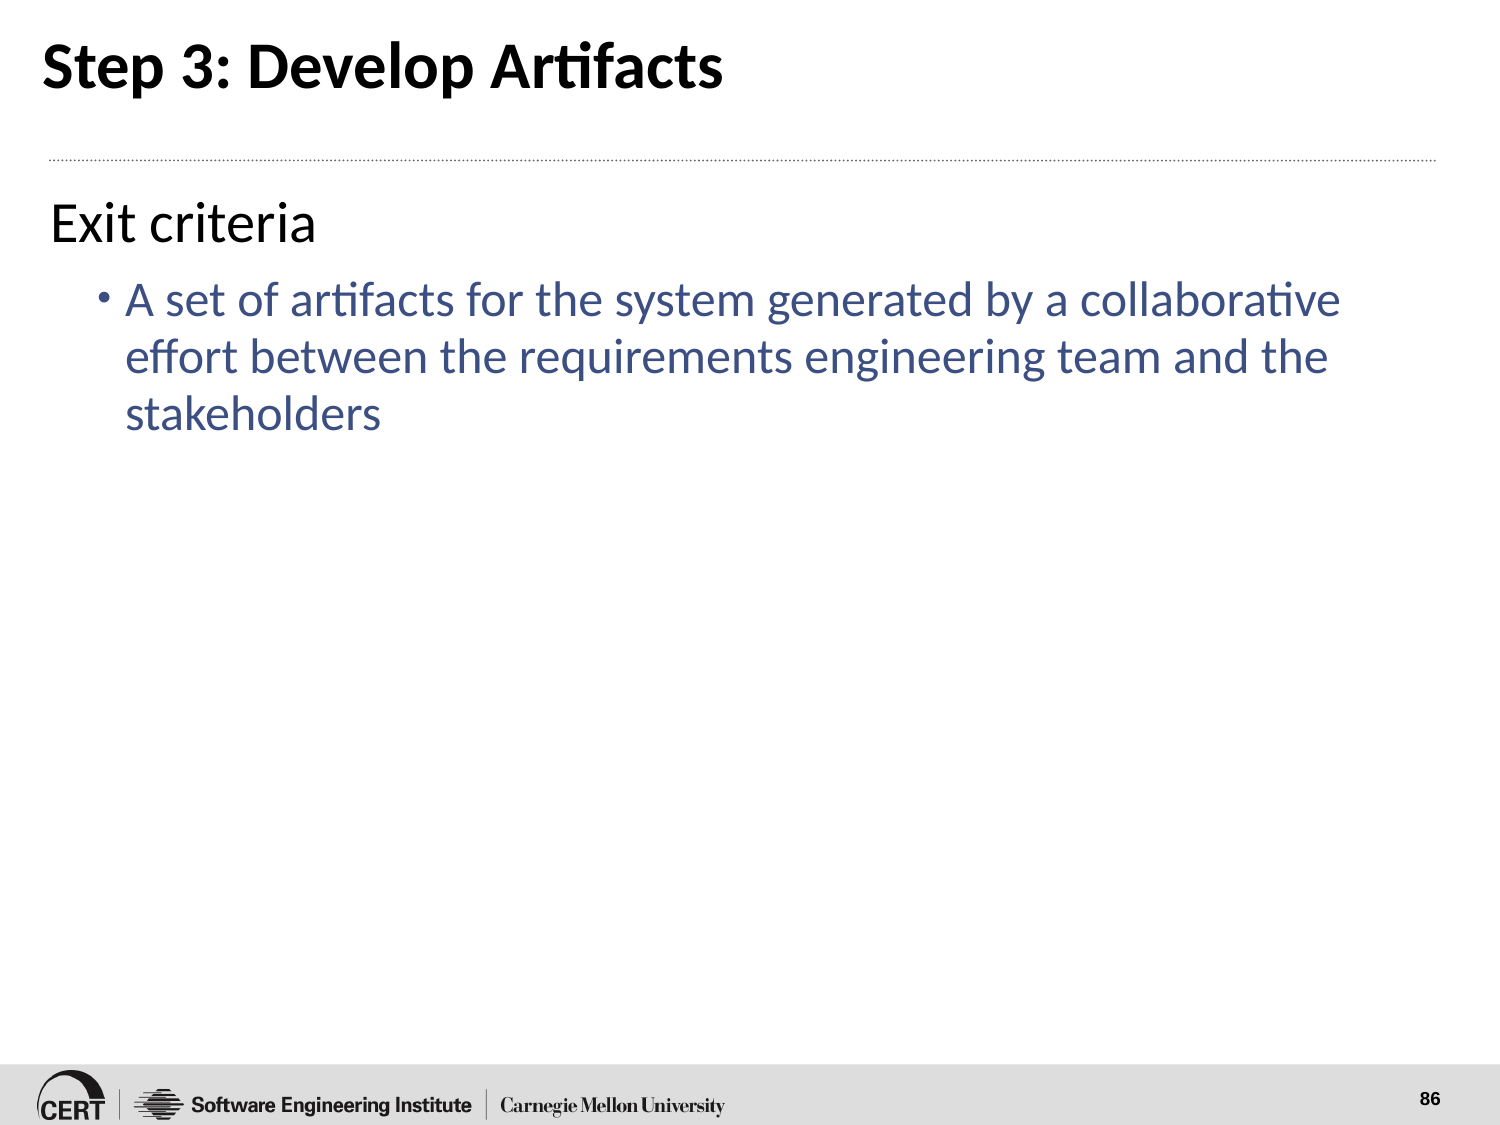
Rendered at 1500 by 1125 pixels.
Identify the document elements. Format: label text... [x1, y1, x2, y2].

list Exit criteria A set of artifacts for the system generated by a collaborative effort between the requirements engineering team and the stakeholders [49, 187, 1438, 1001]
title Step 3: Develop Artifacts [42, 37, 1434, 155]
picture [37, 1069, 725, 1122]
